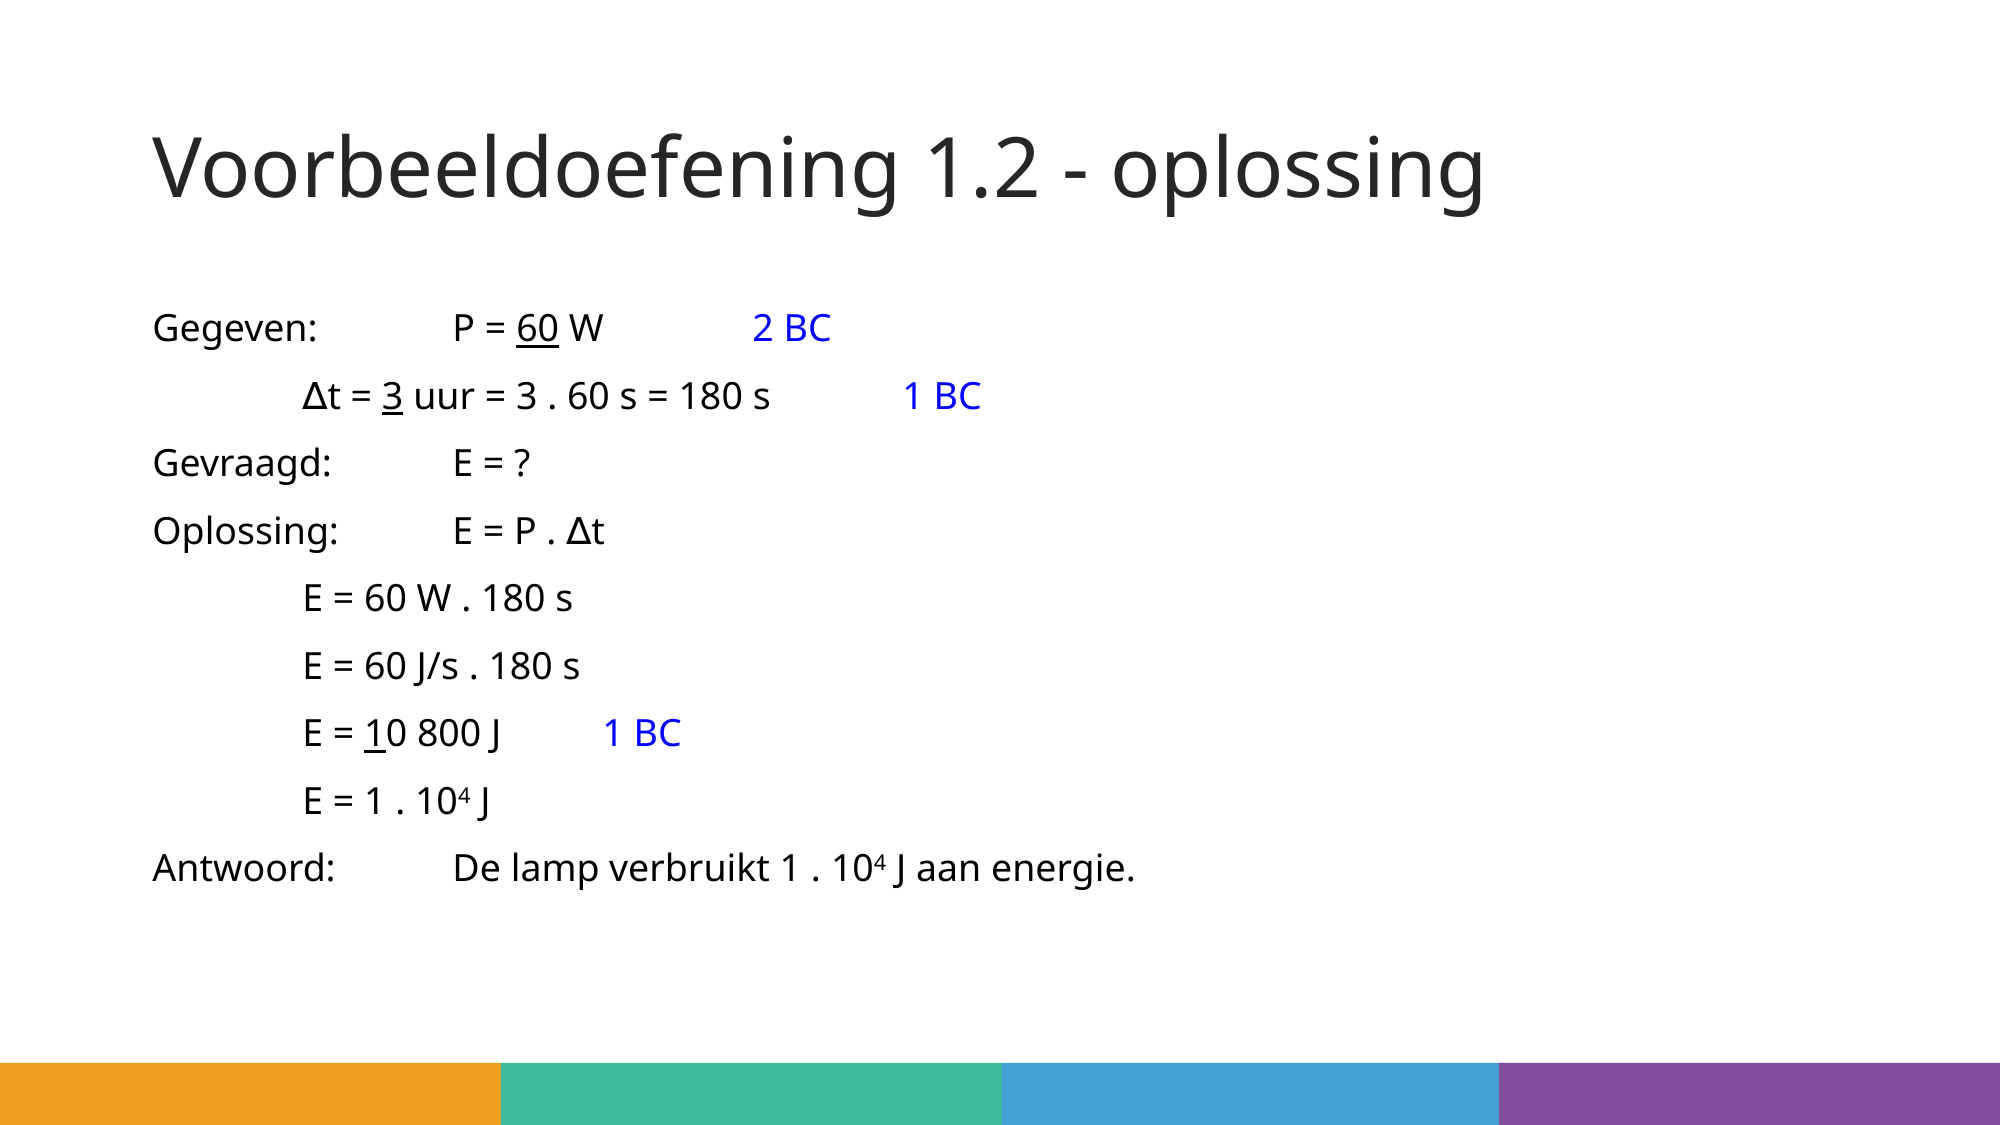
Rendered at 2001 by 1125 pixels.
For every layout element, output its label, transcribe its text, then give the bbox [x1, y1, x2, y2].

list Gegeven: P = 60 W 2 BC ∆t = 3 uur = 3 . 60 s = 180 s 1 BC Gevraagd: E = ? Oplossing: E = P . ∆t E = 60 W . 180 s E = 60 J/s . 180 s E = 10 800 J 1 BC E = 1 . 104 J Antwoord: De lamp verbruikt 1 . 104 J aan energie. [137, 274, 1885, 1090]
title Voorbeeldoefening 1.2 - oplossing [137, 91, 1687, 250]
